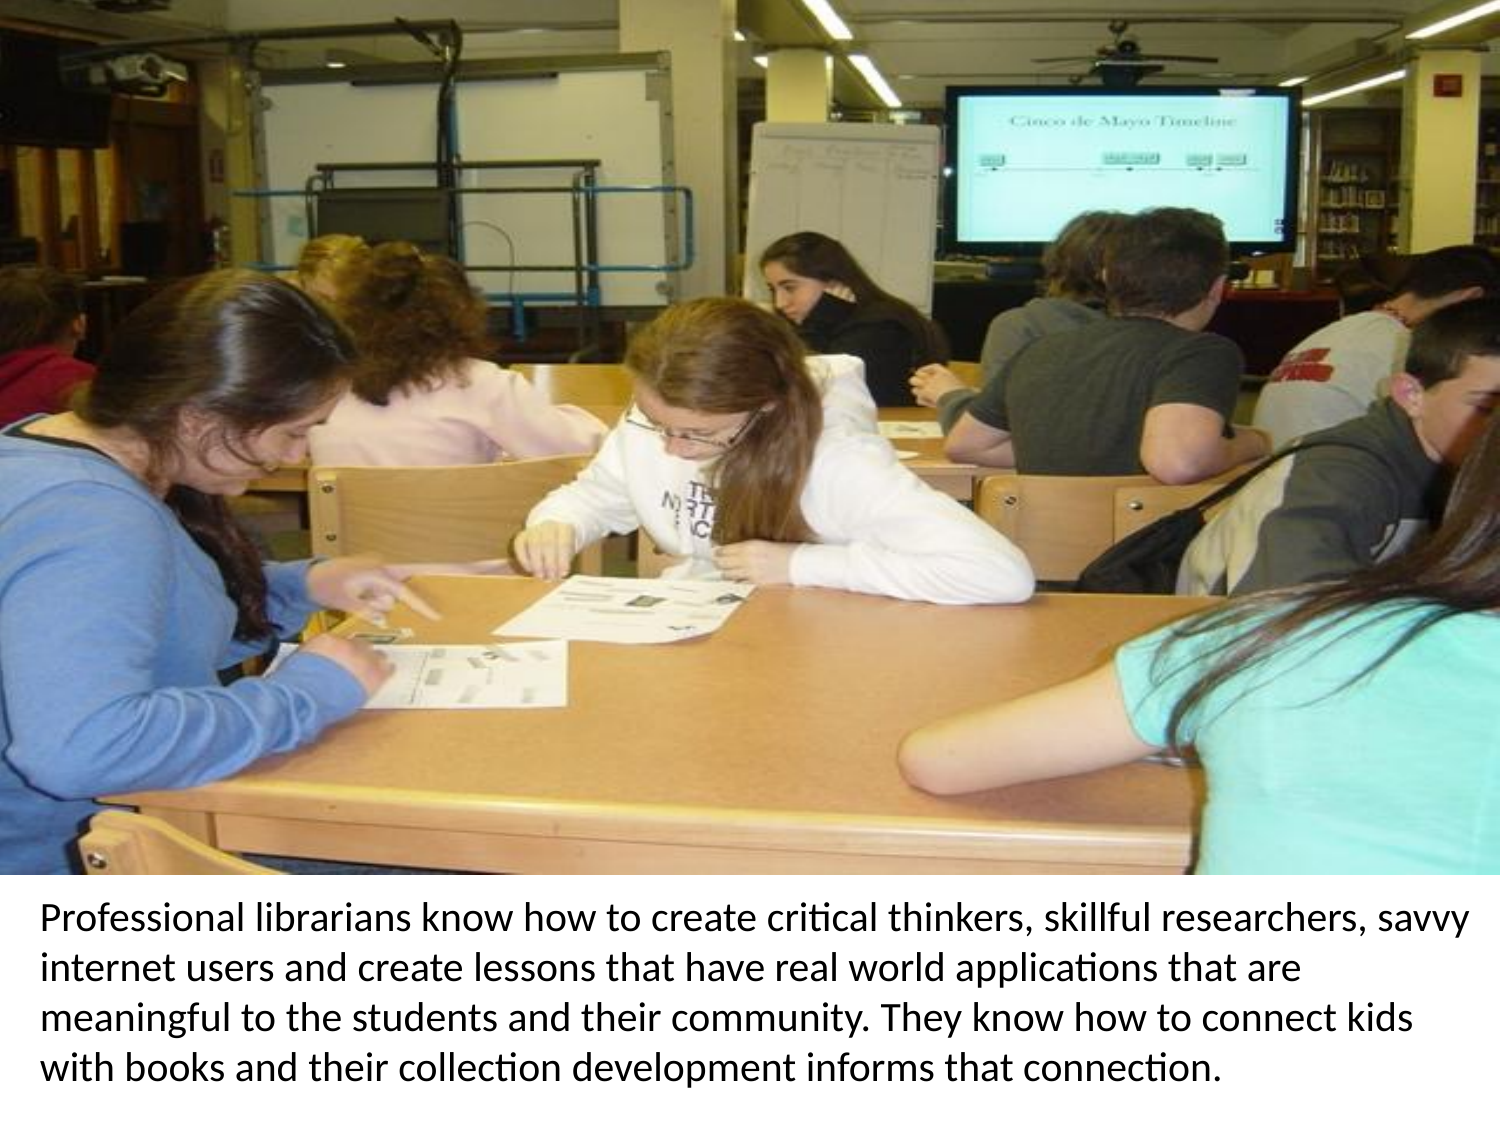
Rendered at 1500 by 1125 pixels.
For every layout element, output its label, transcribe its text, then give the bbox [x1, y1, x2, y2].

text_box Professional librarians know how to create critical thinkers, skillful researchers, savvy internet users and create lessons that have real world applications that are meaningful to the students and their community. They know how to connect kids with books and their collection development informs that connection. [24, 875, 1500, 1125]
text_box [0, 0, 1500, 875]
